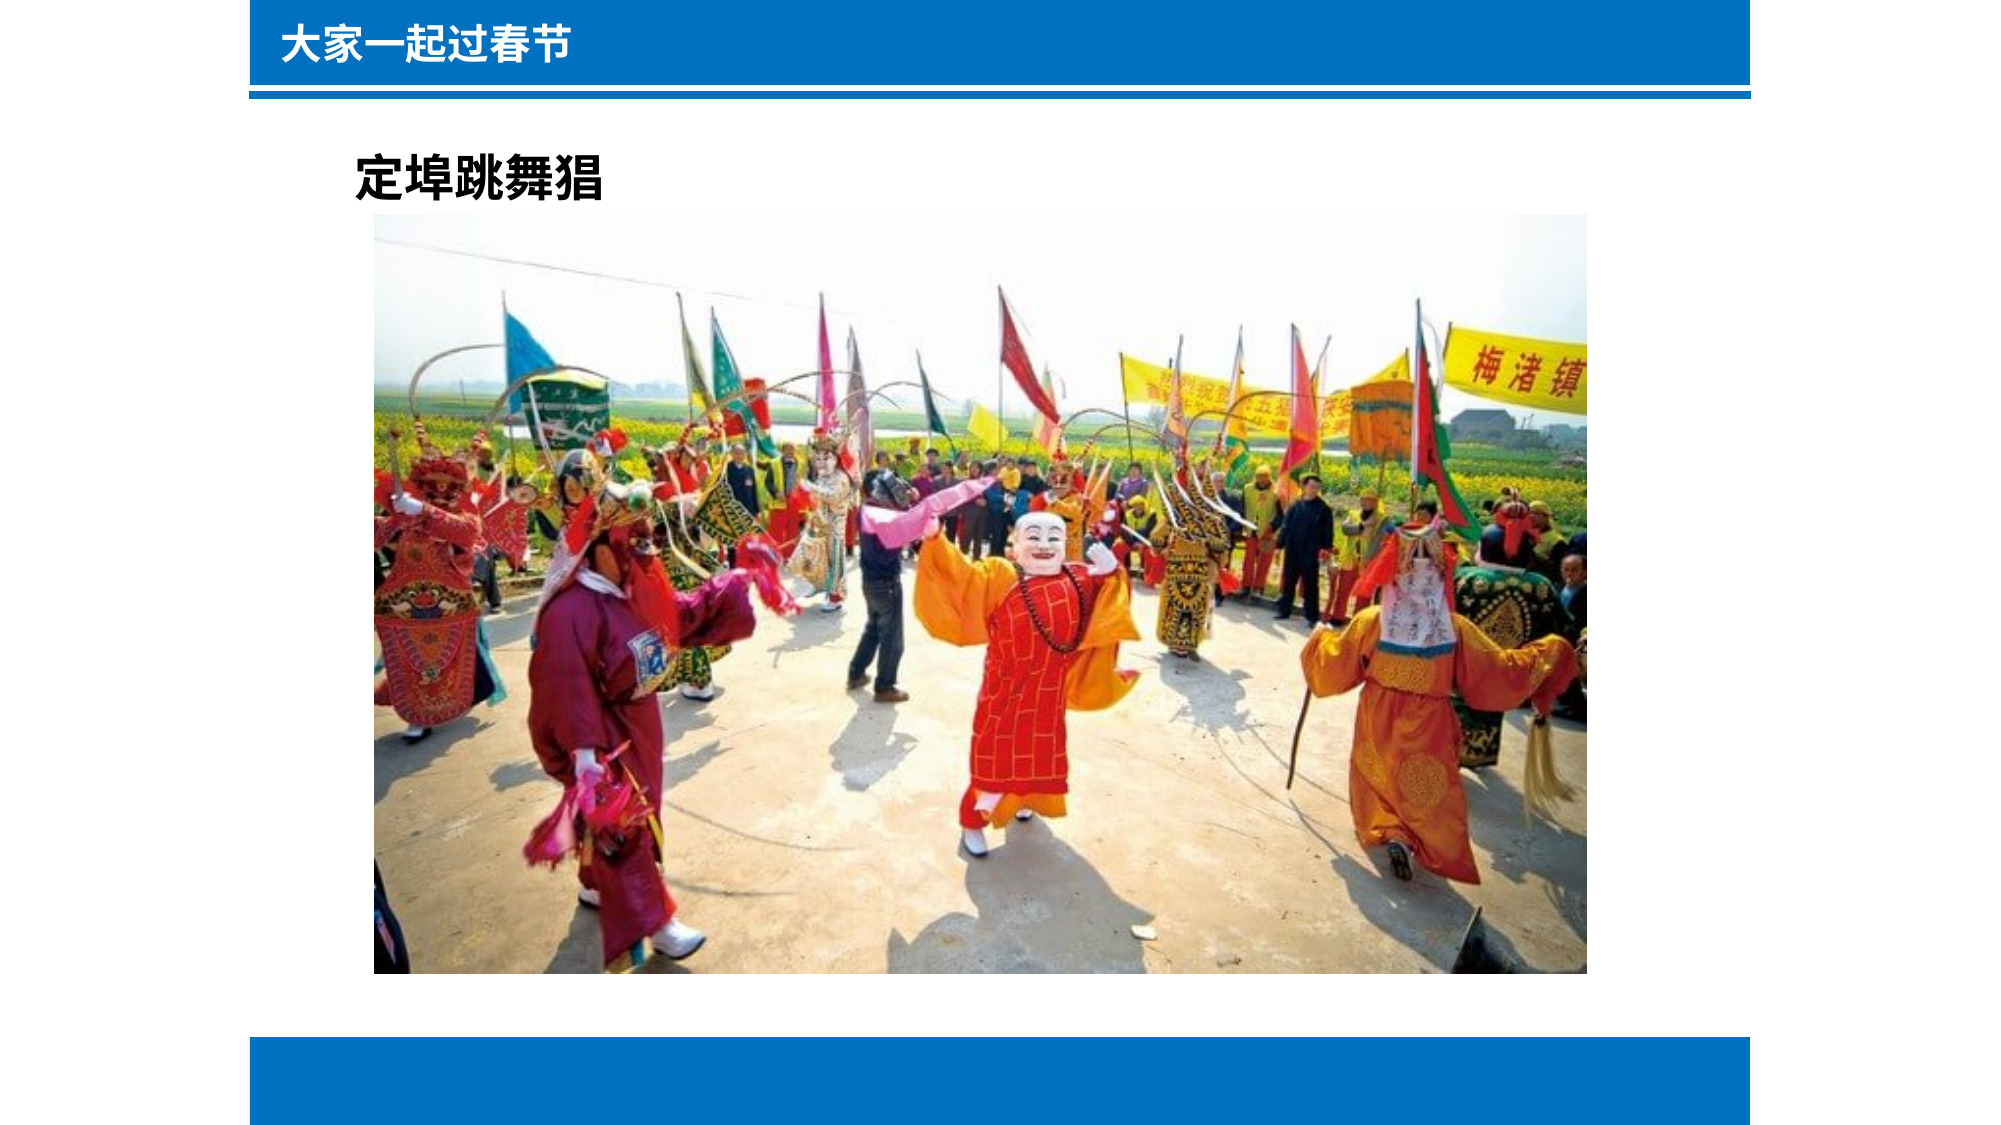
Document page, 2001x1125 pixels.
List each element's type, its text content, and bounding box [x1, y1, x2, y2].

text_box [249, 1036, 1751, 1125]
text_box 定埠跳舞猖 [307, 138, 651, 214]
text_box [249, 0, 1751, 86]
picture [374, 214, 1587, 974]
text_box [249, 91, 1751, 99]
text_box 大家一起过春节 [265, 10, 1026, 76]
